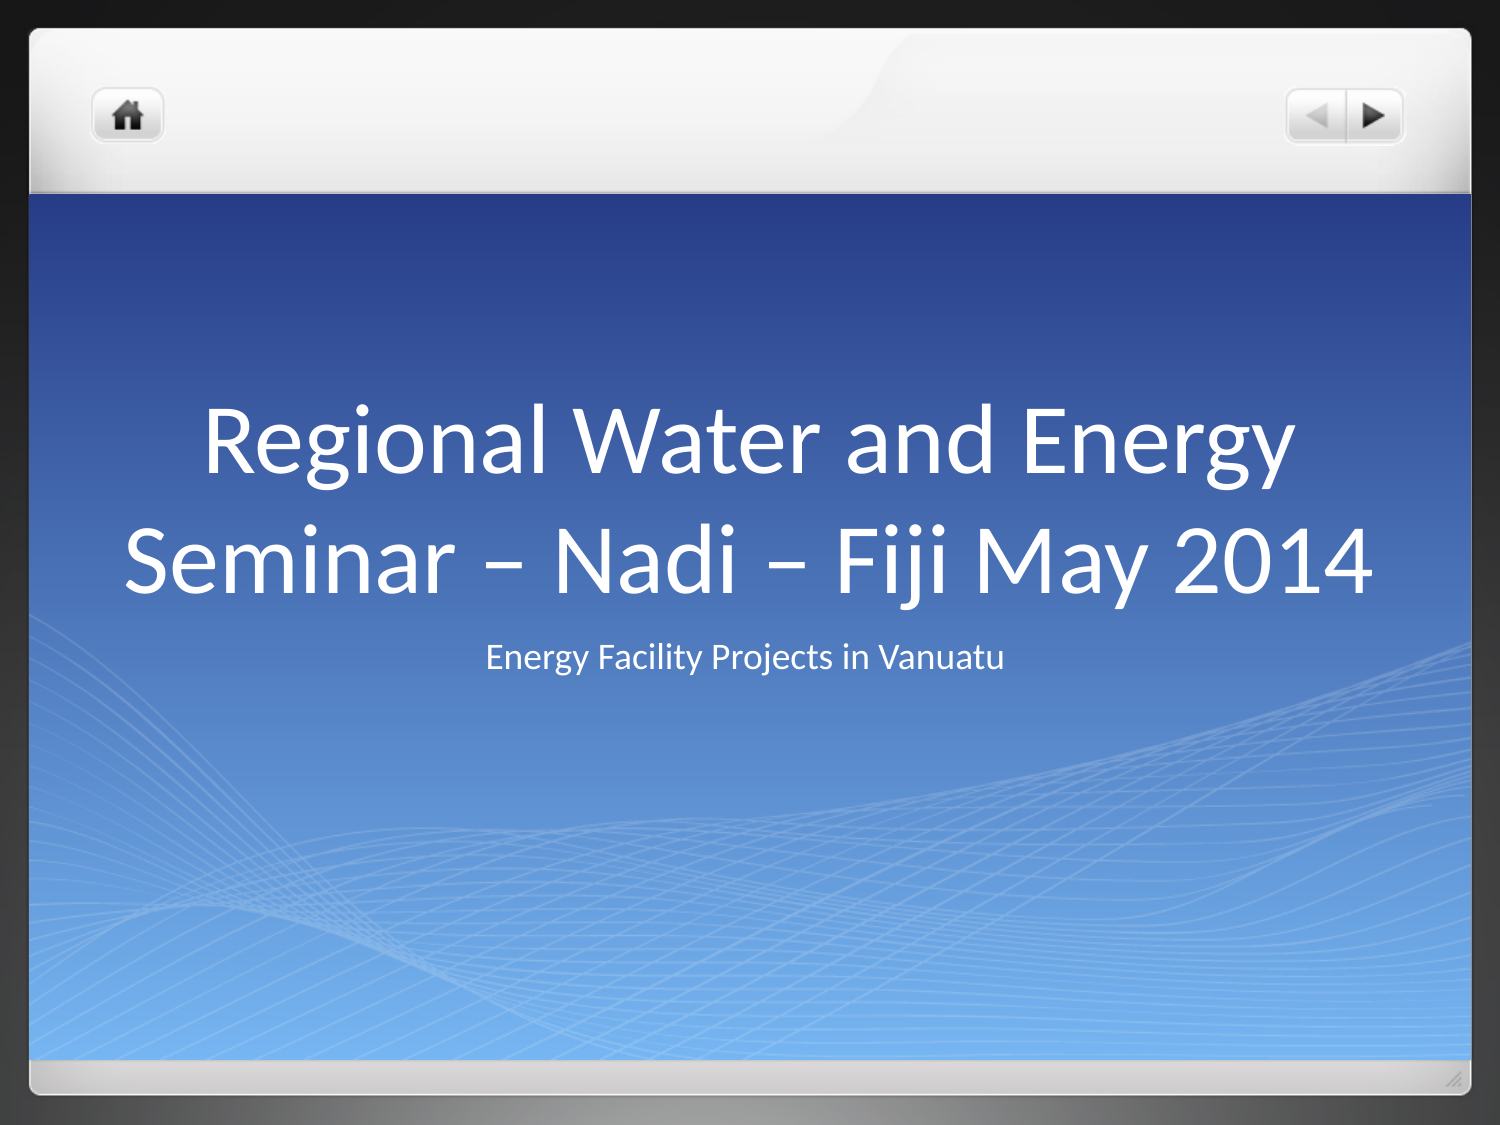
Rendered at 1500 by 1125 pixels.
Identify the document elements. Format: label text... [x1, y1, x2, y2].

picture [0, 0, 1500, 1125]
subtitle Energy Facility Projects in Vanuatu [68, 624, 1432, 749]
title Regional Water and Energy Seminar – Nadi – Fiji May 2014 [68, 355, 1432, 622]
